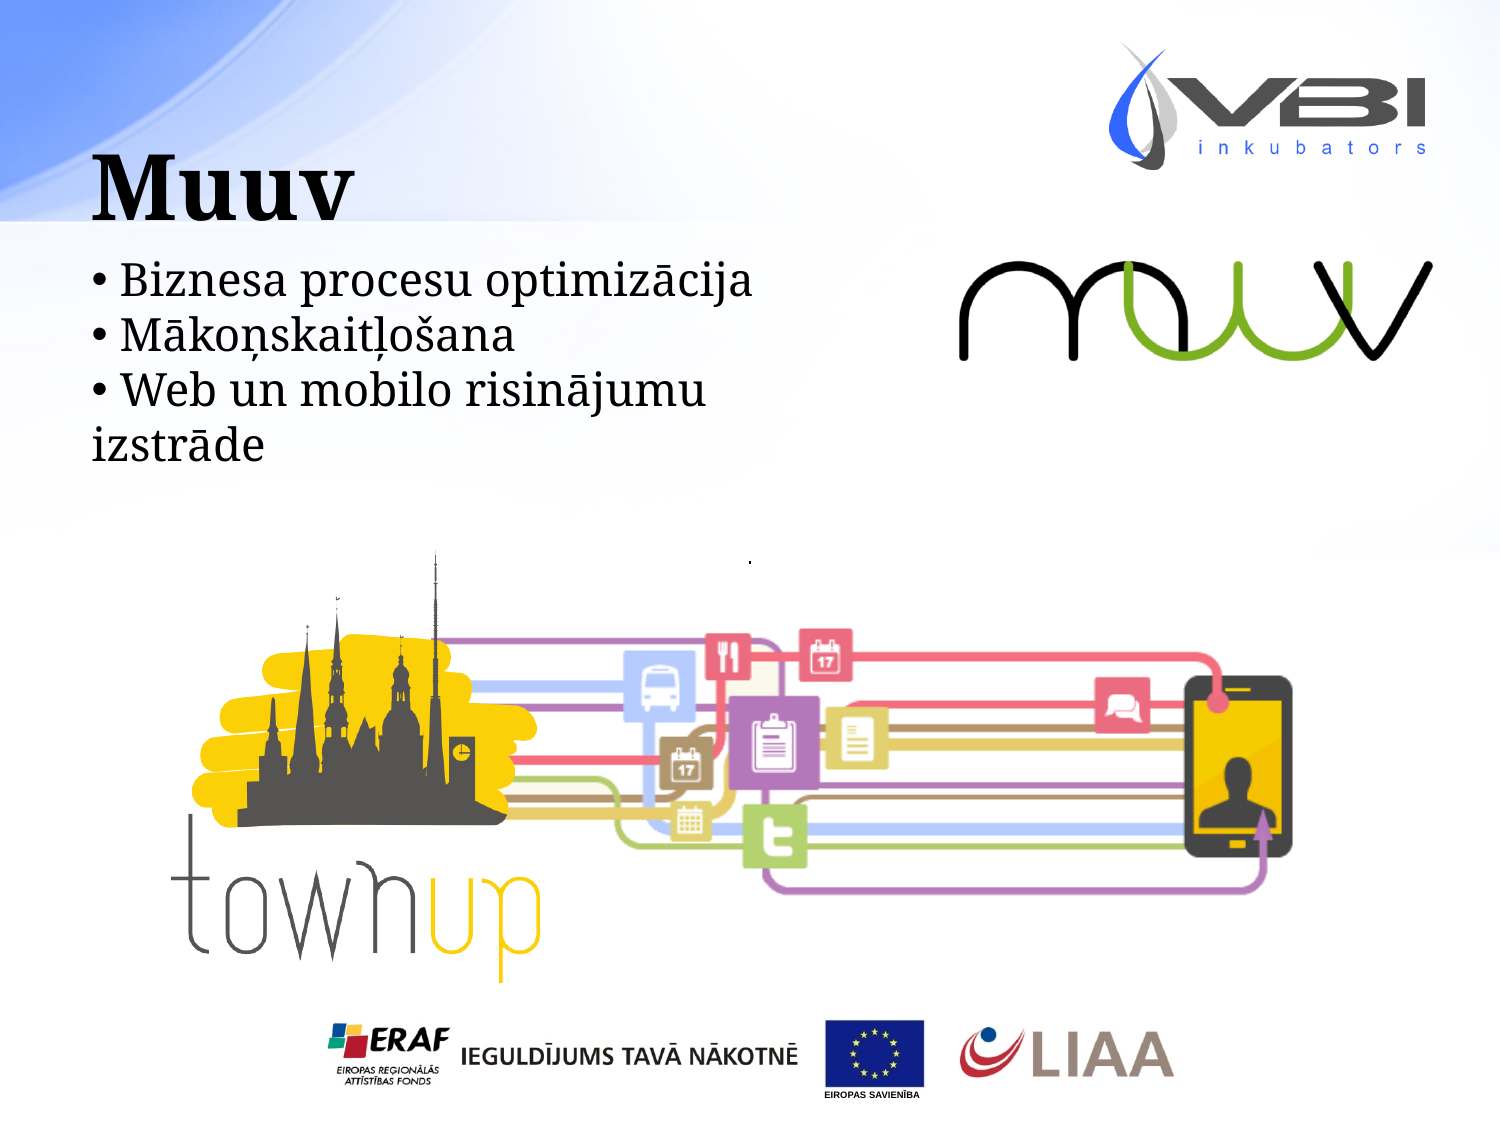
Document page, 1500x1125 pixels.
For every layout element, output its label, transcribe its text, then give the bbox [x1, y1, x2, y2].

picture [0, 0, 1500, 1125]
text_box Biznesa procesu optimizācija Mākoņskaitļošana Web un mobilo risinājumu izstrāde [76, 267, 857, 479]
title Muuv [74, 58, 1426, 247]
